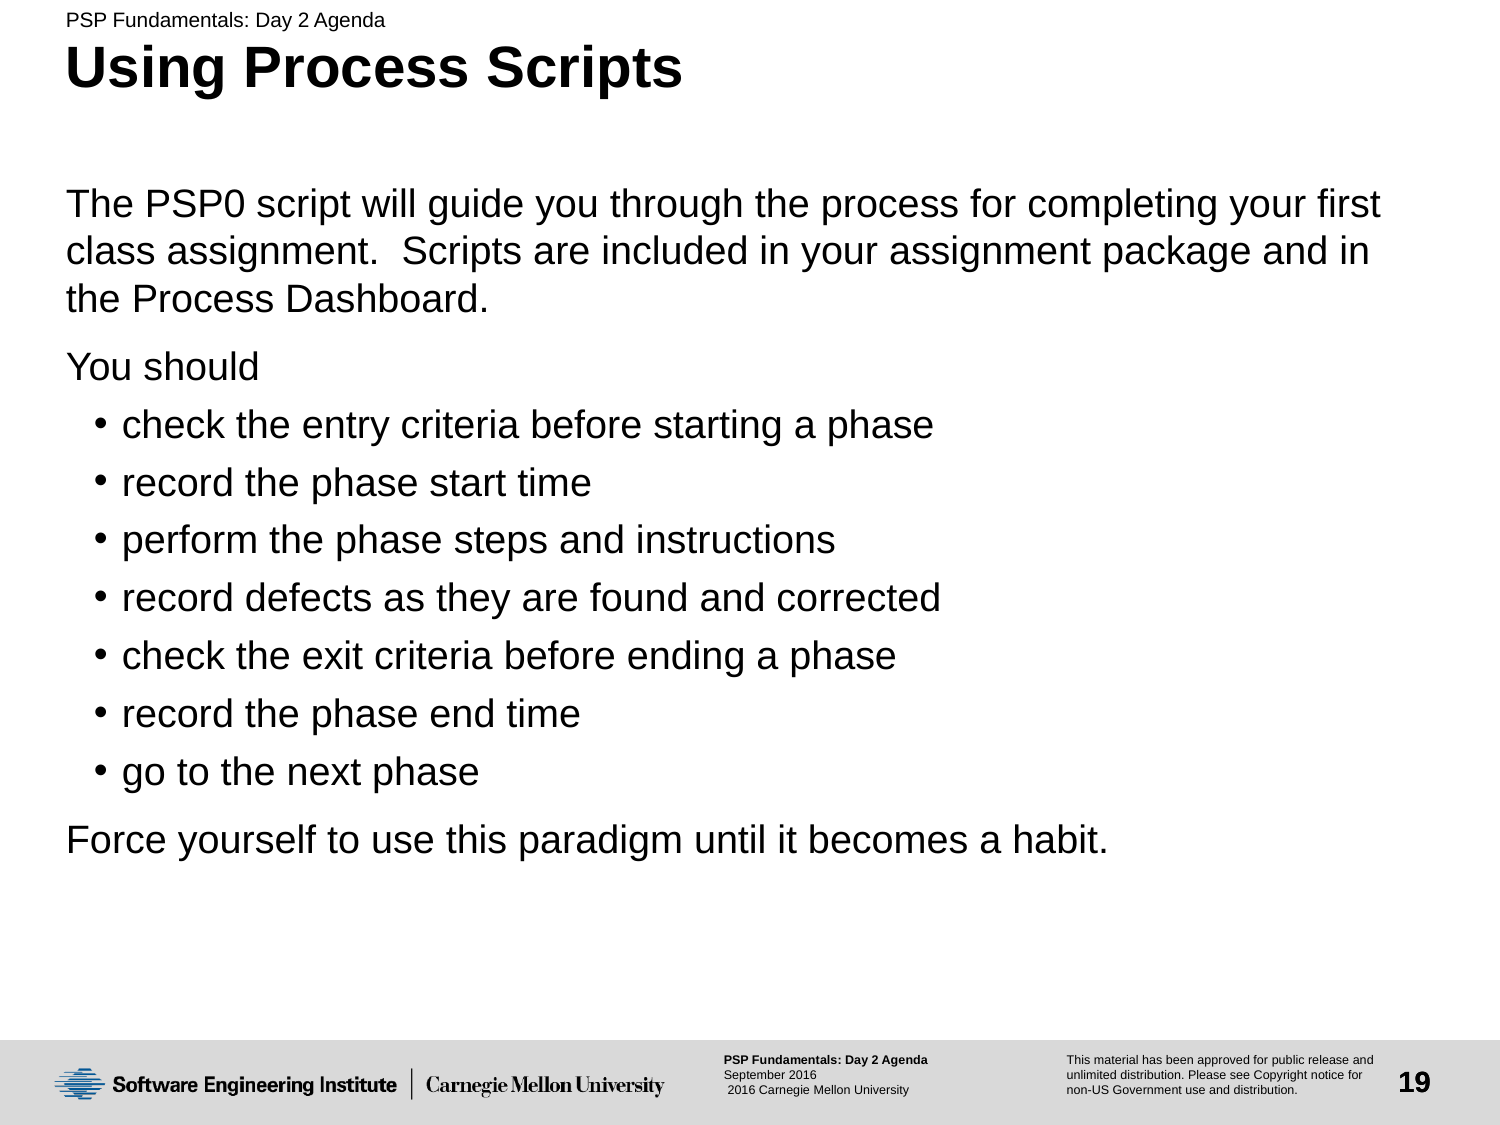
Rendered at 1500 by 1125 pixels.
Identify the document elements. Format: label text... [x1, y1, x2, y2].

title Using Process Scripts [65, 37, 1430, 148]
list The PSP0 script will guide you through the process for completing your first class assignment. Scripts are included in your assignment package and in the Process Dashboard. You should check the entry criteria before starting a phase record the phase start time perform the phase steps and instructions record defects as they are found and corrected check the exit criteria before ending a phase record the phase end time go to the next phase Force yourself to use this paradigm until it becomes a habit. [65, 177, 1431, 1000]
picture [46, 1061, 673, 1104]
